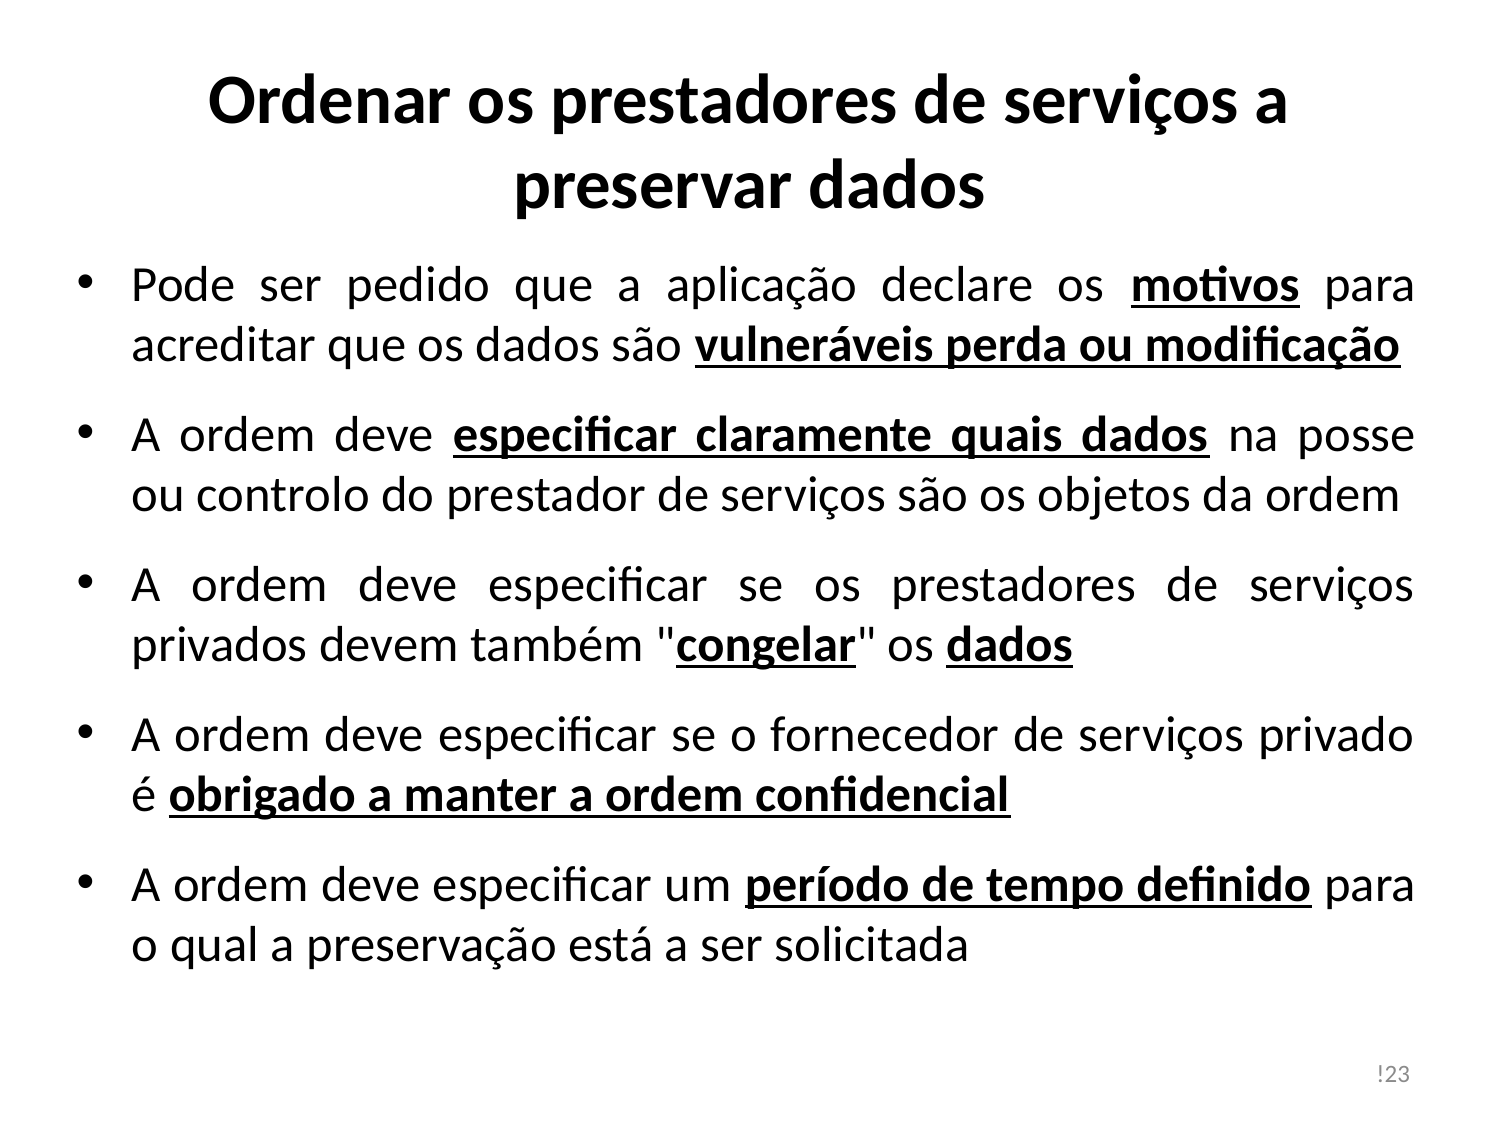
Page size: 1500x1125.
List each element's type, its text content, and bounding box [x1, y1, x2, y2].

title Ordenar os prestadores de serviços a preservar dados [75, 45, 1425, 233]
slide_number !23 [1074, 1042, 1425, 1103]
list Pode ser pedido que a aplicação declare os motivos para acreditar que os dados são vulneráveis perda ou modificação A ordem deve especificar claramente quais dados na posse ou controlo do prestador de serviços são os objetos da ordem A ordem deve especificar se os prestadores de serviços privados devem também "congelar" os dados A ordem deve especificar se o fornecedor de serviços privado é obrigado a manter a ordem confidencial A ordem deve especificar um período de tempo definido para o qual a preservação está a ser solicitada [61, 242, 1432, 1045]
